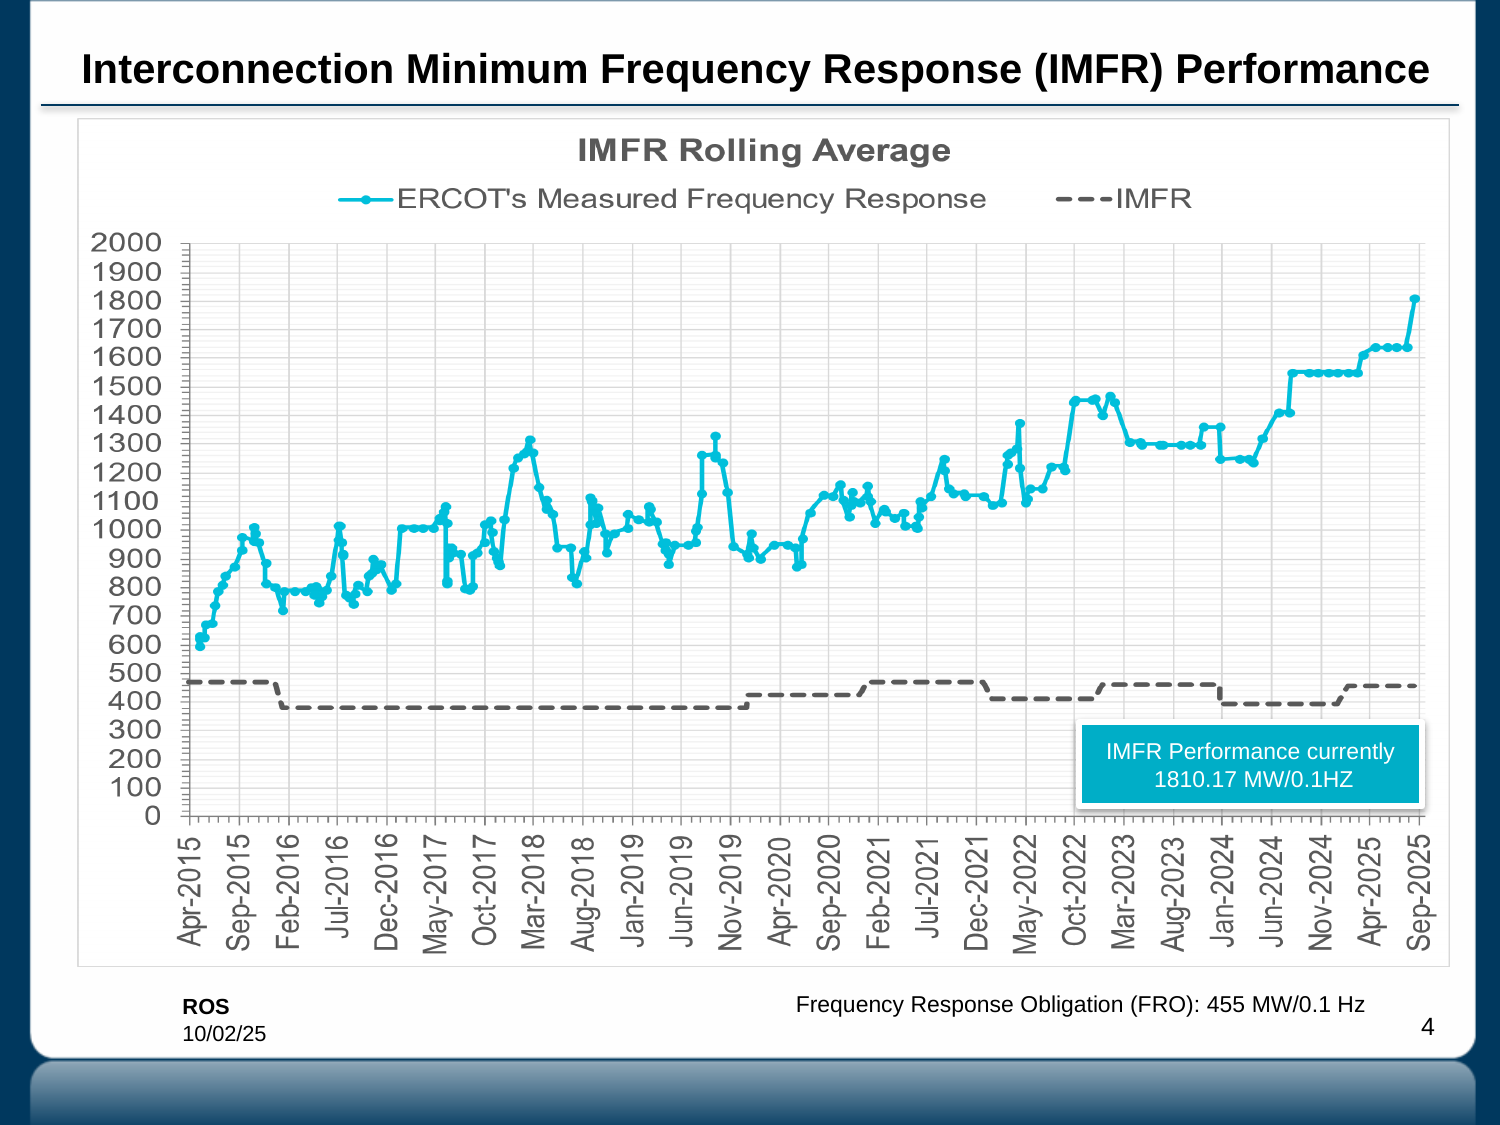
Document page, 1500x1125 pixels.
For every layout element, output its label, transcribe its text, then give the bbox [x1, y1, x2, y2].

text_box Frequency Response Obligation (FRO): 455 MW/0.1 Hz [781, 982, 1391, 1025]
title Interconnection Minimum Frequency Response (IMFR) Performance [62, 29, 1450, 106]
picture [0, 0, 1500, 1125]
